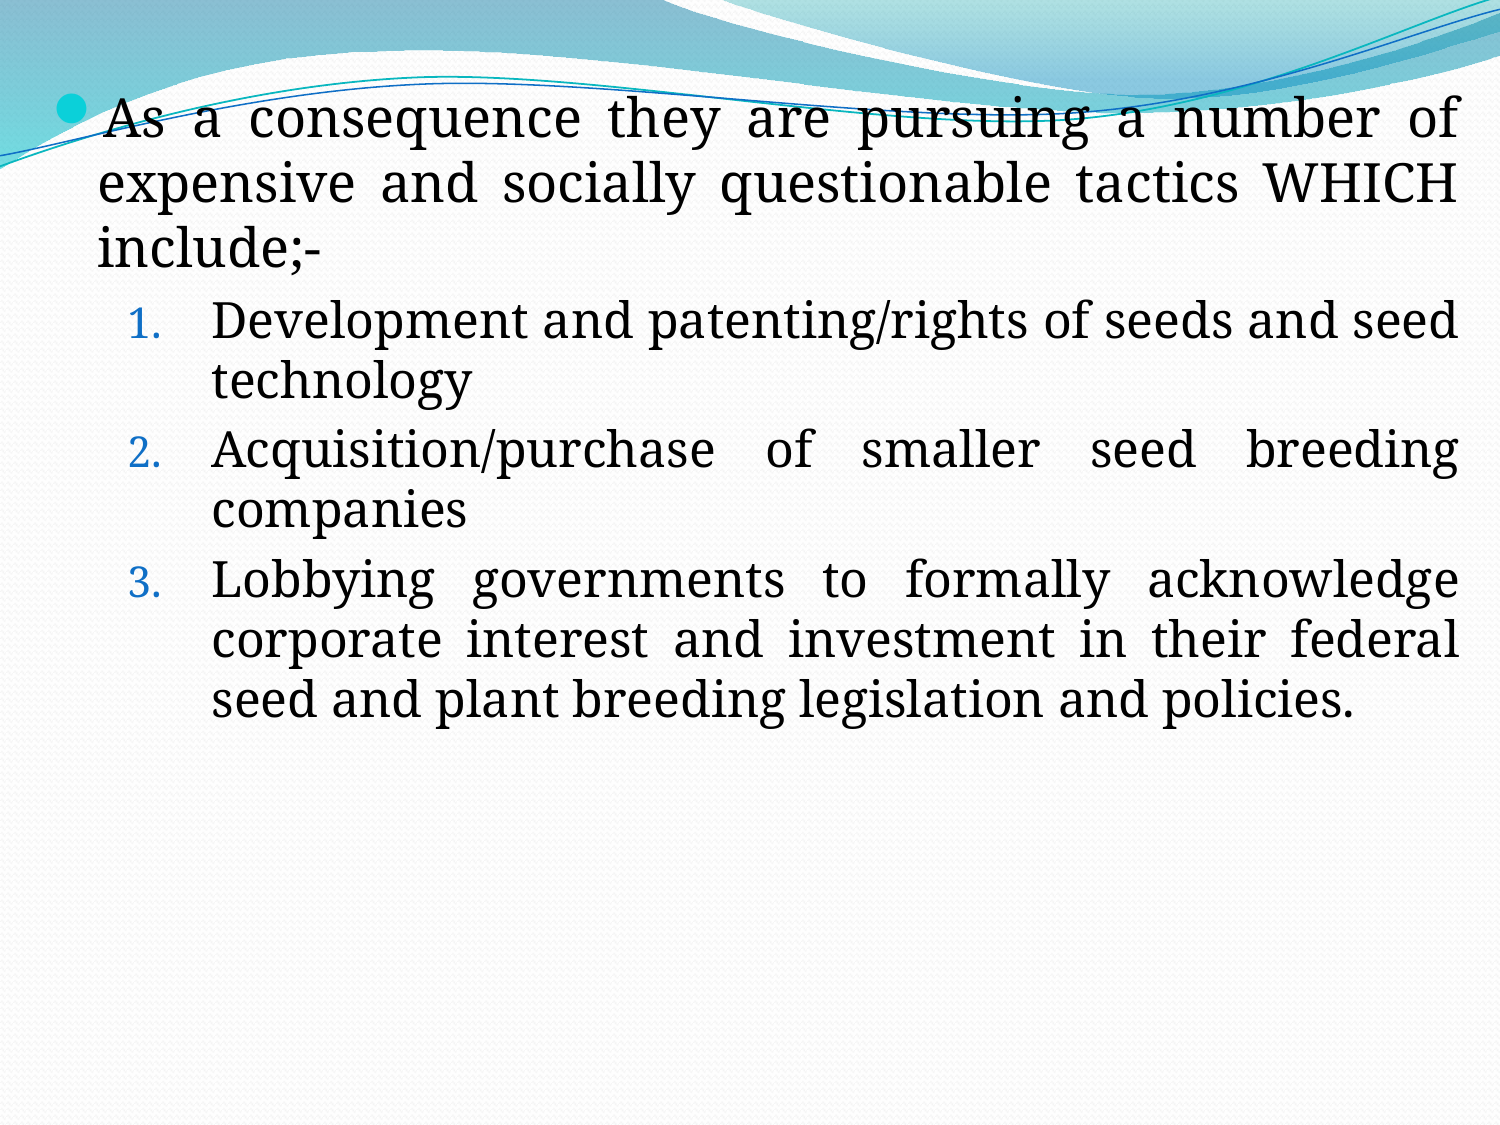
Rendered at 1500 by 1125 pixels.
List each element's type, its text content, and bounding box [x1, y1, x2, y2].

list As a consequence they are pursuing a number of expensive and socially questionable tactics WHICH include;- Development and patenting/rights of seeds and seed technology Acquisition/purchase of smaller seed breeding companies Lobbying governments to formally acknowledge corporate interest and investment in their federal seed and plant breeding legislation and policies. [37, 0, 1475, 1125]
